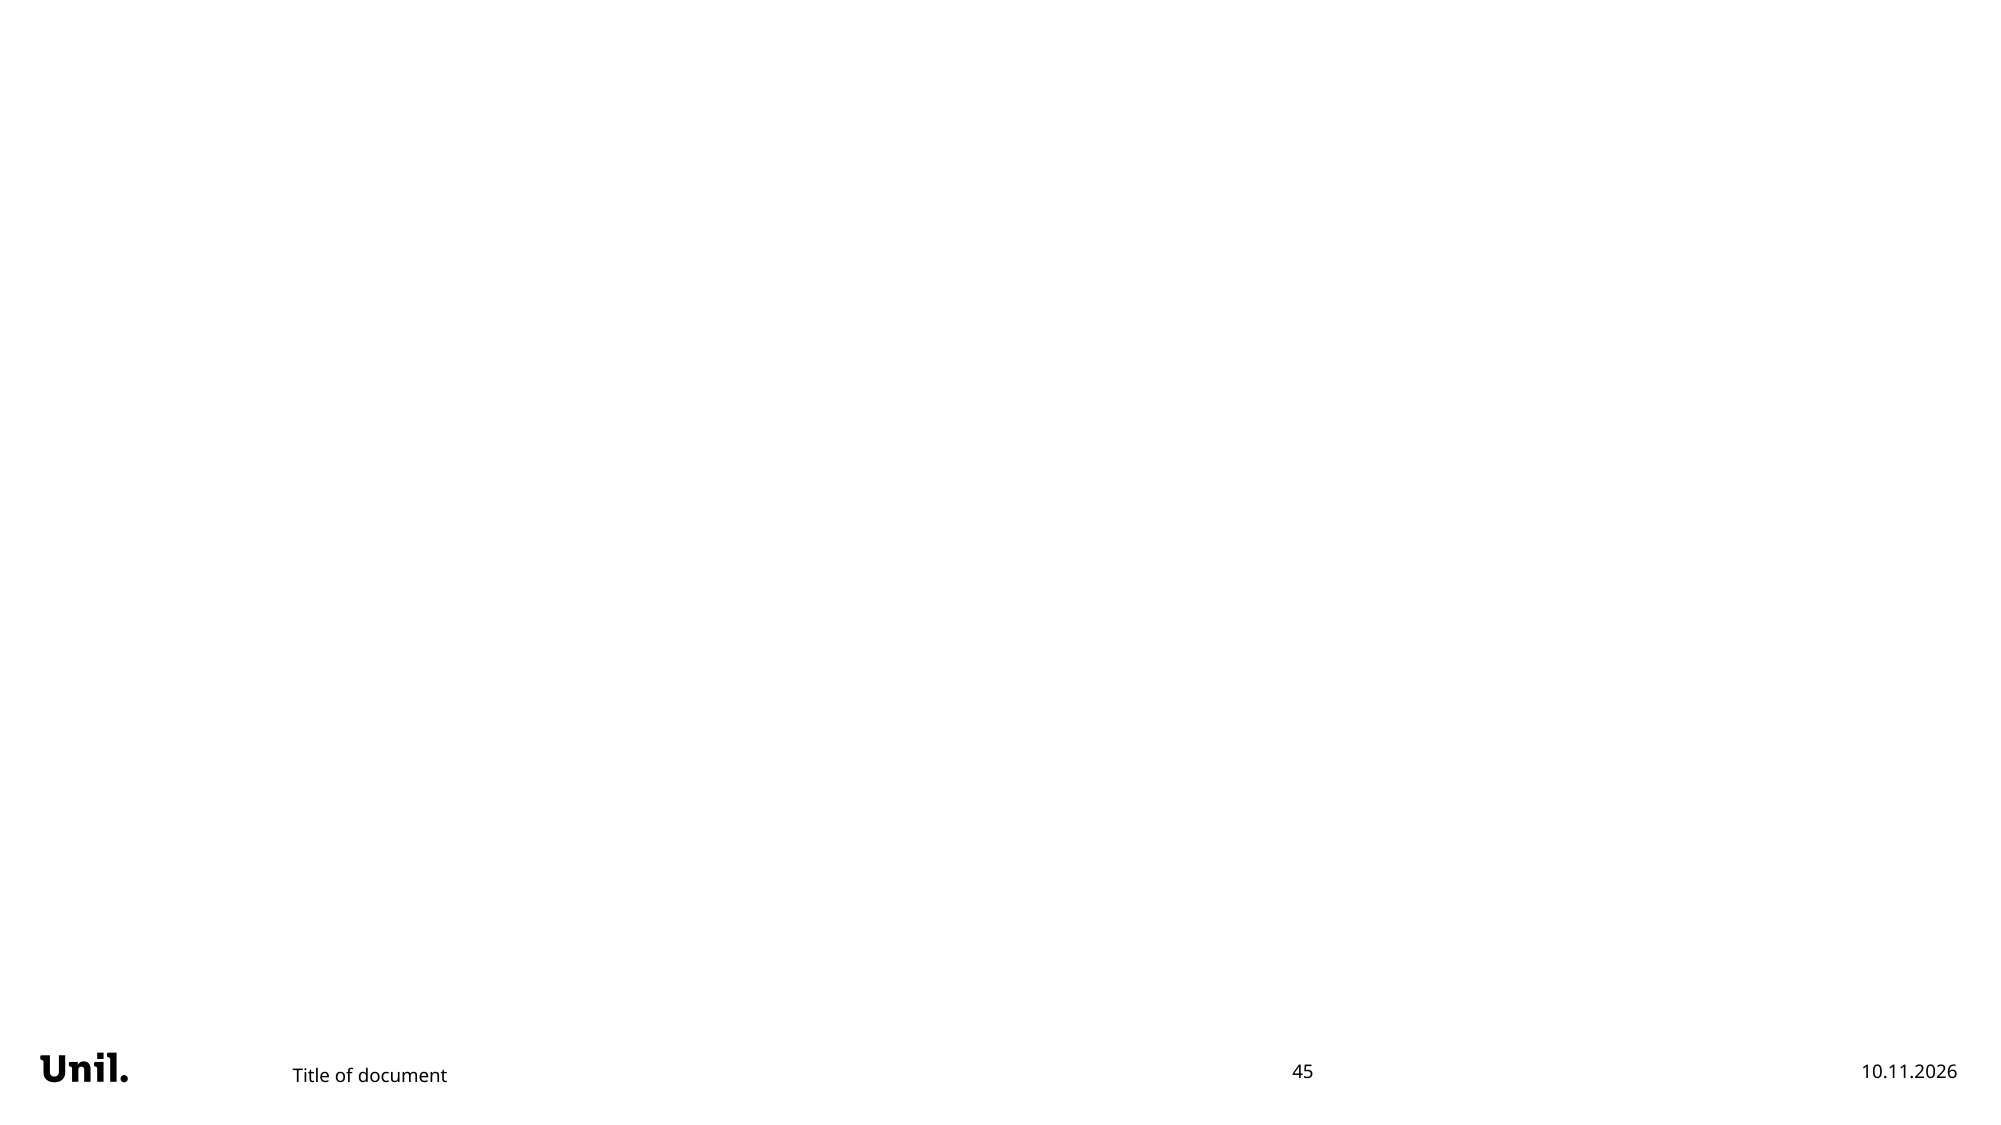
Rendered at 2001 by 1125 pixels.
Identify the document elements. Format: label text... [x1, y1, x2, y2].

slide_number 45 [1250, 1037, 1355, 1086]
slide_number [1789, 1026, 1958, 1086]
footer Title of document [292, 1011, 1048, 1087]
picture [27, 1042, 141, 1095]
